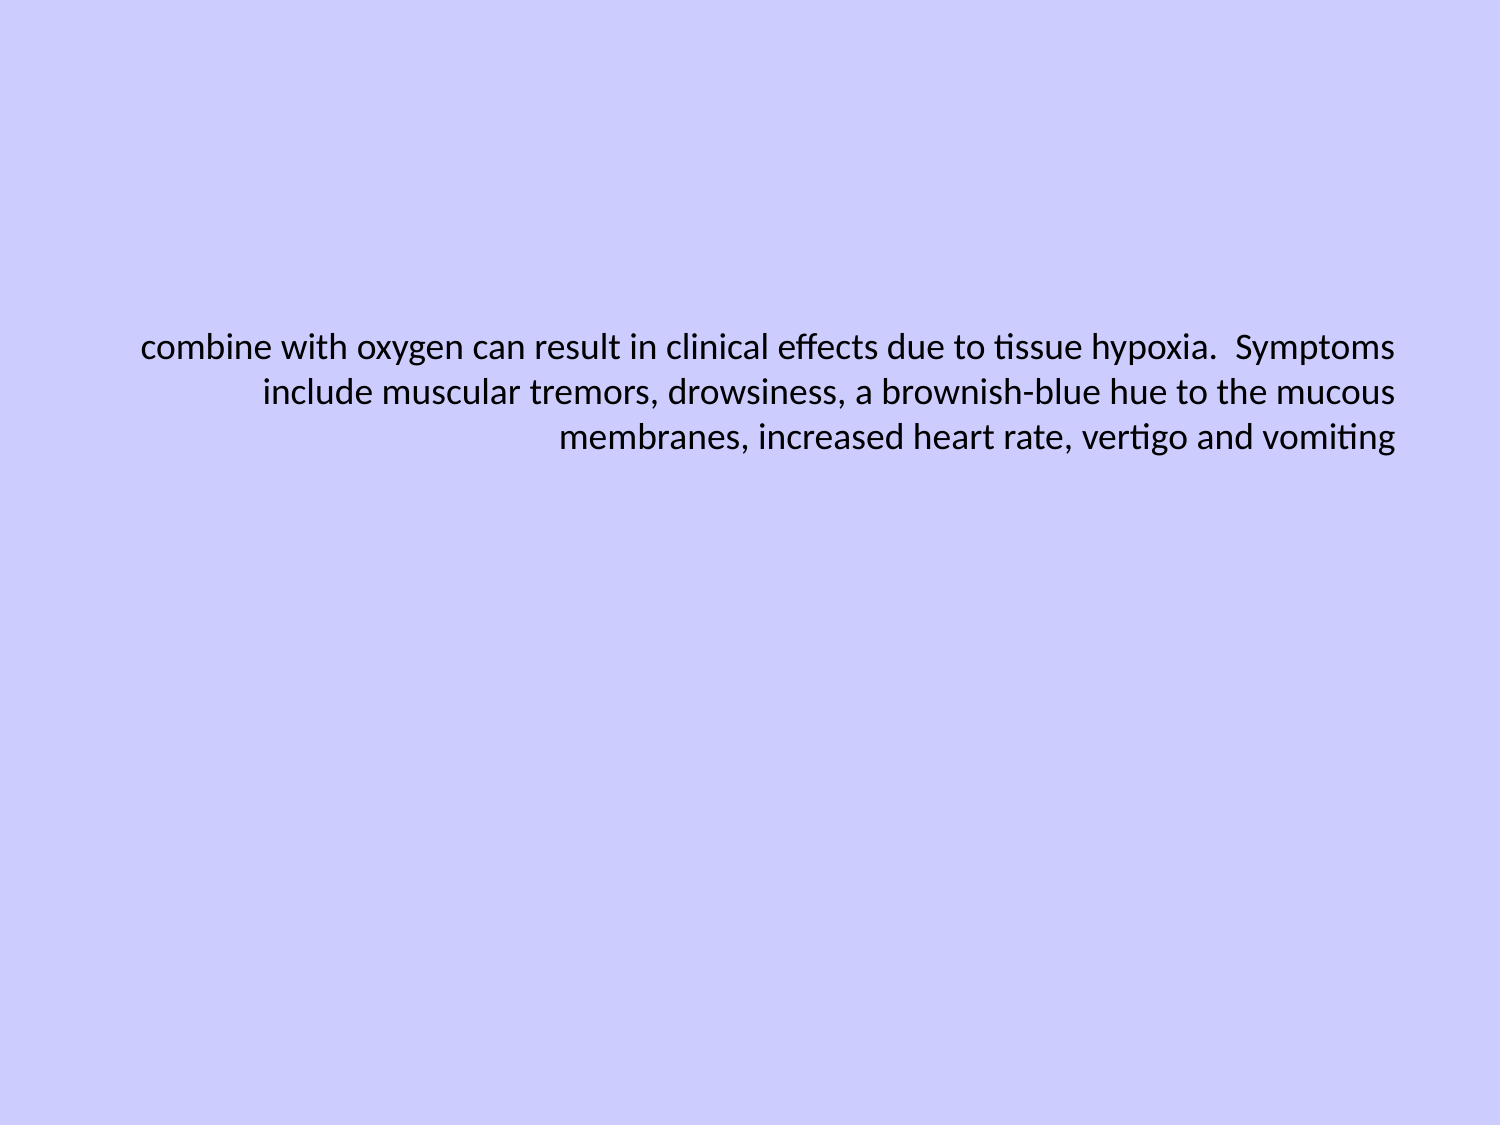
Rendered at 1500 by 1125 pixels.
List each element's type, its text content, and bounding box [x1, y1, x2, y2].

text_box combine with oxygen can result in clinical effects due to tissue hypoxia. Symptoms include muscular tremors, drowsiness, a brownish-blue hue to the mucous membranes, increased heart rate, vertigo and vomiting [123, 314, 1412, 465]
